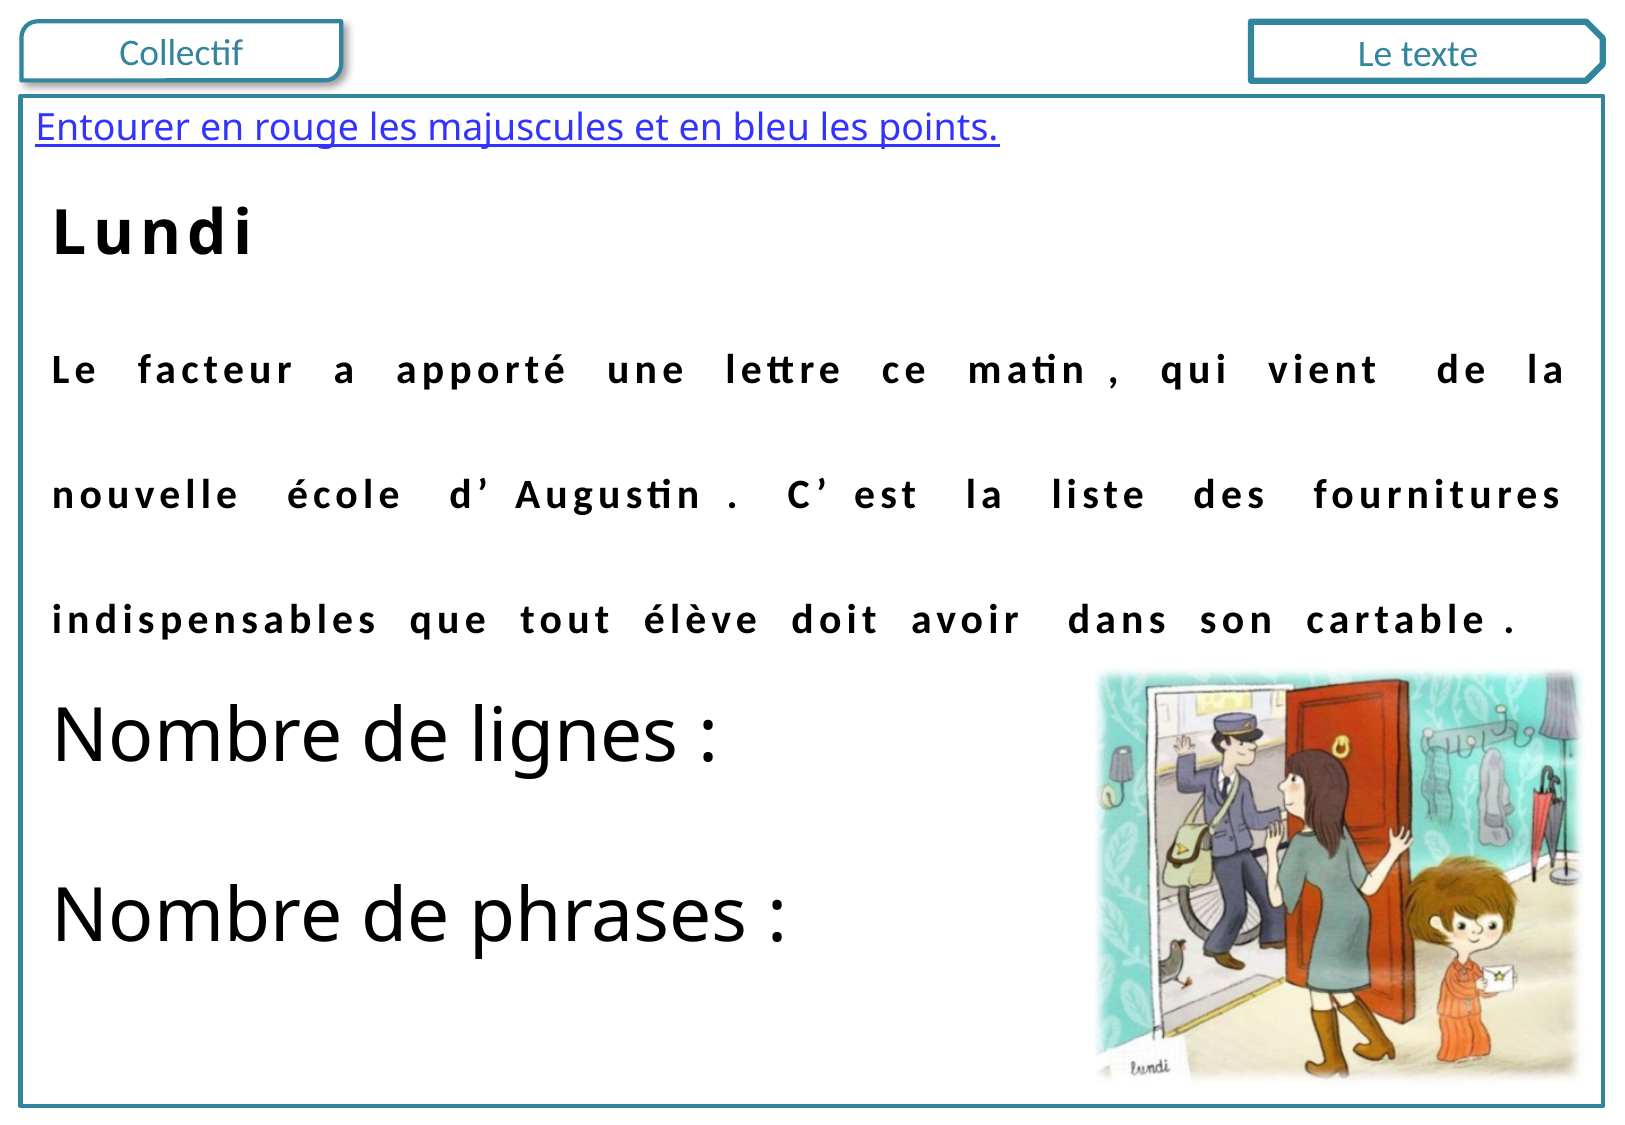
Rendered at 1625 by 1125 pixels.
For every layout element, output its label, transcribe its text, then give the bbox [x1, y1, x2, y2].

list Entourer en rouge les majuscules et en bleu les points. [18, 94, 1605, 1108]
list Le texte [1251, 21, 1585, 81]
list Lundi Le facteur a apporté une lettre ce matin , qui vient de la nouvelle école d’ Augustin . C’ est la liste des fournitures indispensables que tout élève doit avoir dans son cartable . Nombre de lignes : Nombre de phrases : [21, 184, 1604, 1106]
picture [1095, 668, 1585, 1087]
